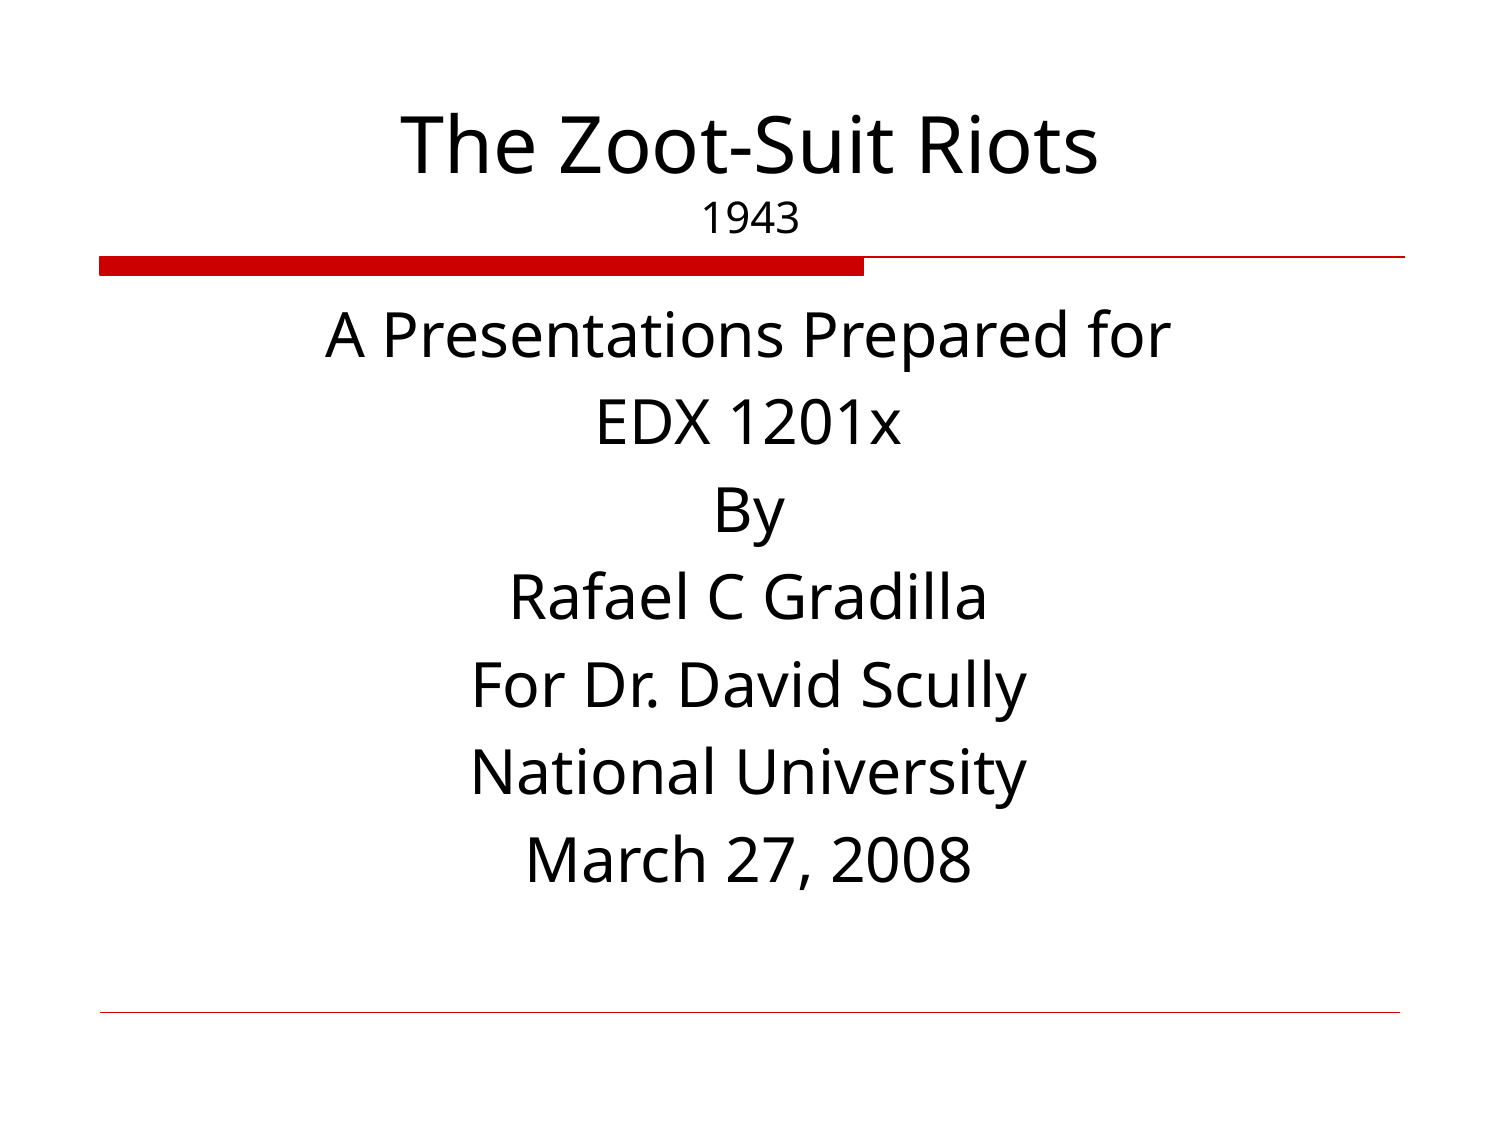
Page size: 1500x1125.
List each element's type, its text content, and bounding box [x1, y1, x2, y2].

title The Zoot-Suit Riots 1943 [94, 50, 1407, 250]
list A Presentations Prepared for EDX 1201x By Rafael C Gradilla For Dr. David Scully National University March 27, 2008 [92, 287, 1406, 988]
